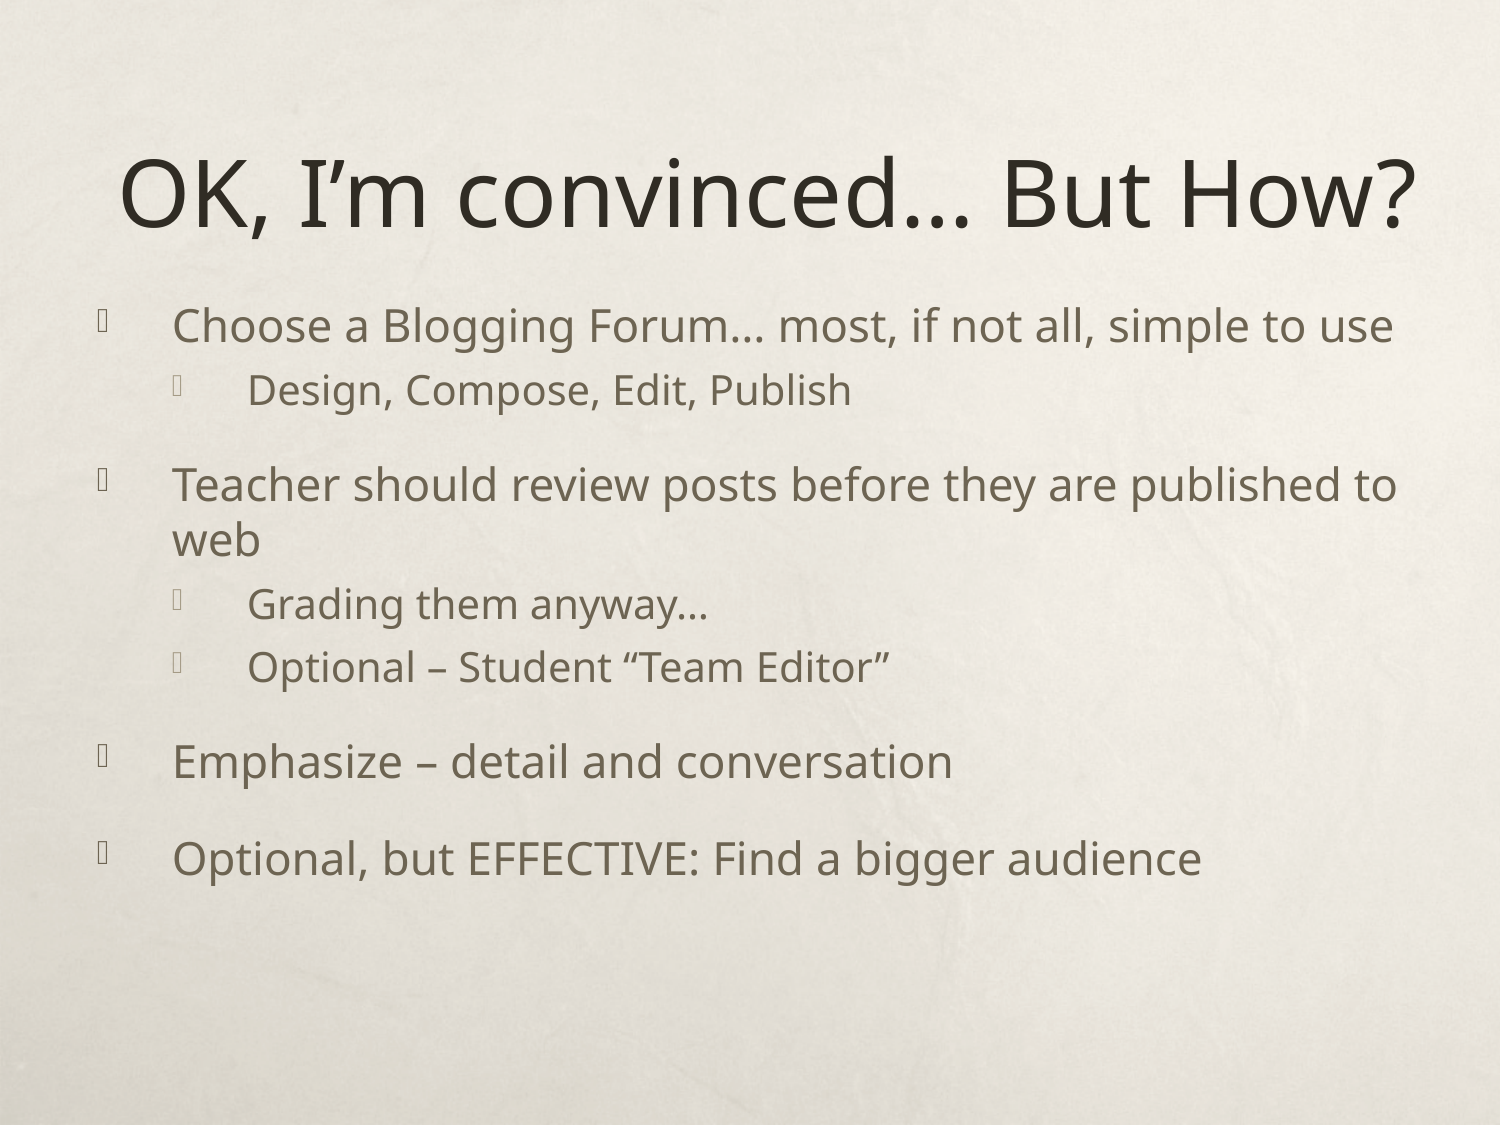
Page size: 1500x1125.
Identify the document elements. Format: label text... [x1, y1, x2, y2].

list Choose a Blogging Forum… most, if not all, simple to use Design, Compose, Edit, Publish Teacher should review posts before they are published to web Grading them anyway… Optional – Student “Team Editor” Emphasize – detail and conversation Optional, but EFFECTIVE: Find a bigger audience [81, 288, 1419, 1005]
title OK, I’m convinced… But How? [81, 15, 1454, 254]
